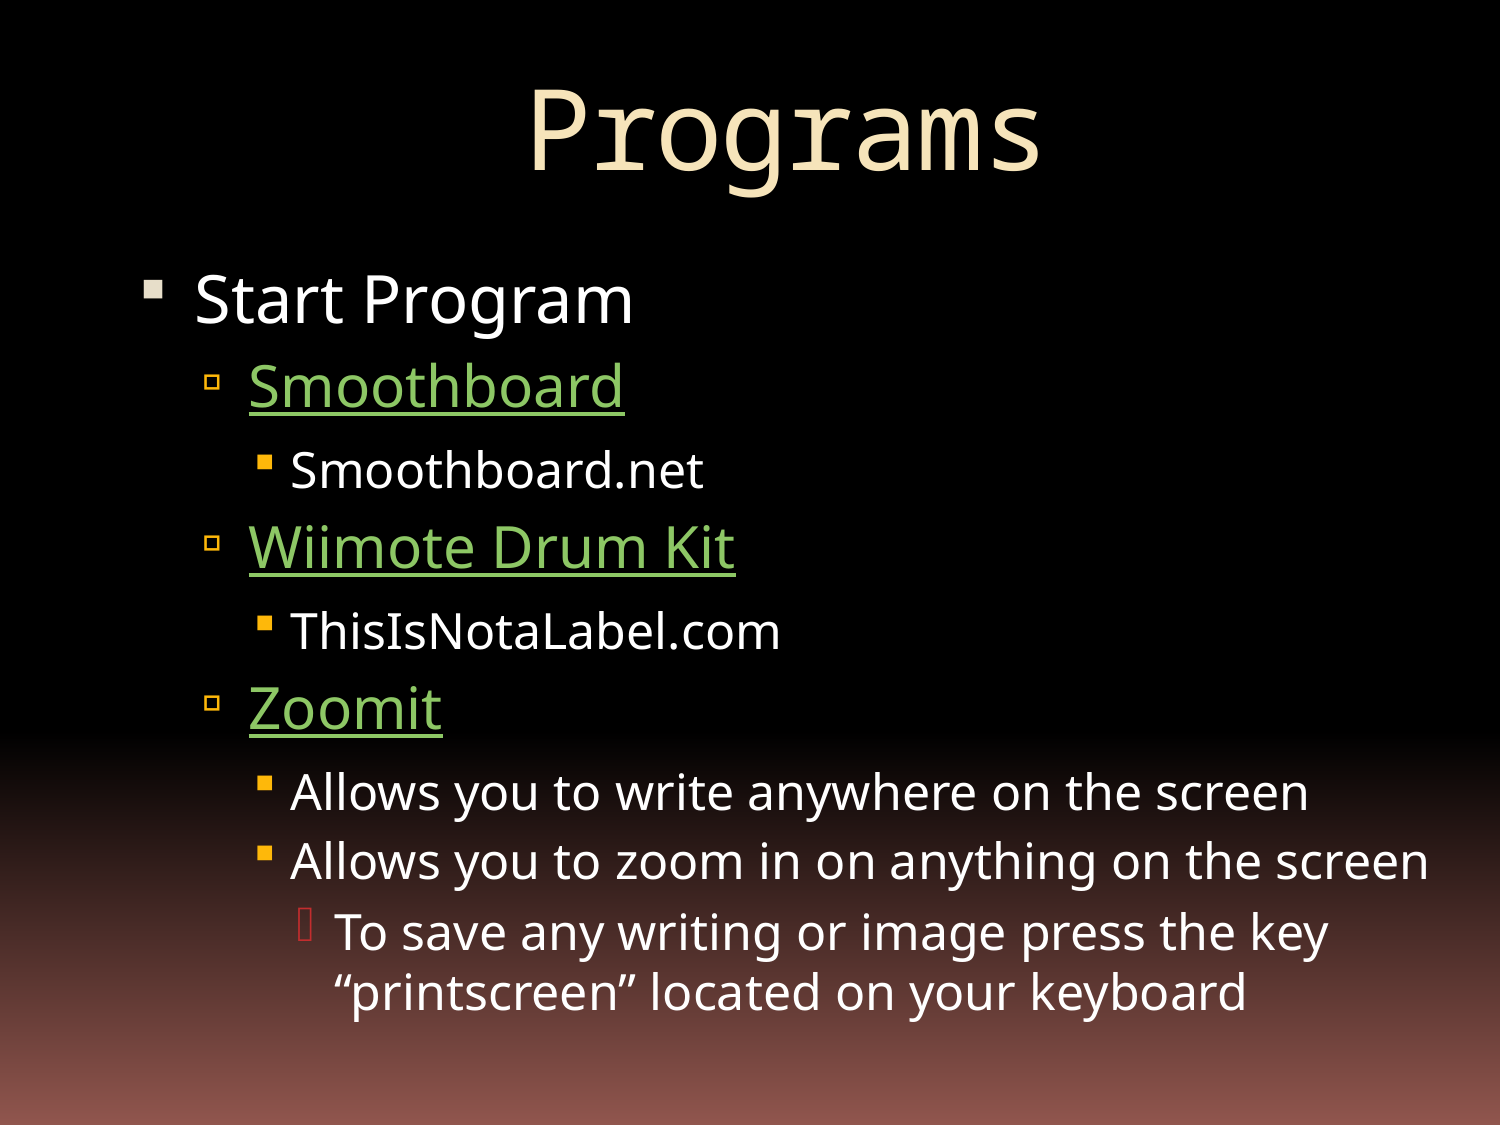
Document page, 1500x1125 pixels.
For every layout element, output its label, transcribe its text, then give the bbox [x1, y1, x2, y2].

title Programs [150, 50, 1425, 200]
list Start Program Smoothboard Smoothboard.net Wiimote Drum Kit ThisIsNotaLabel.com Zoomit Allows you to write anywhere on the screen Allows you to zoom in on anything on the screen To save any writing or image press the key “printscreen” located on your keyboard [112, 249, 1500, 1105]
